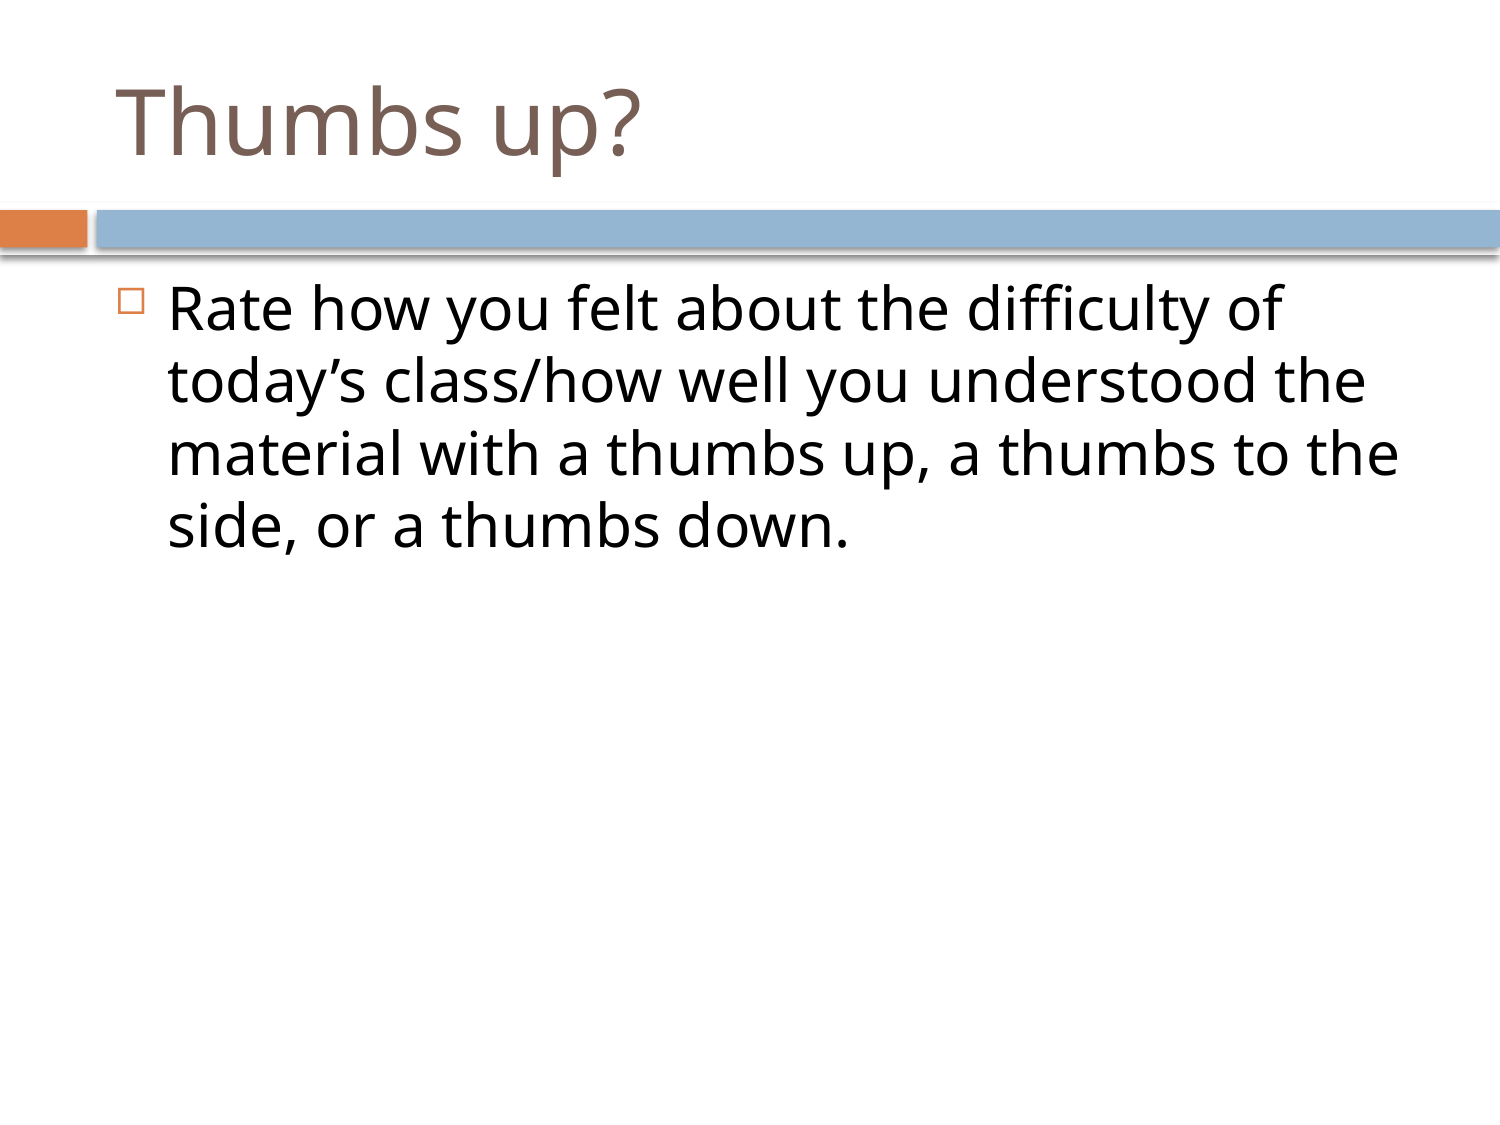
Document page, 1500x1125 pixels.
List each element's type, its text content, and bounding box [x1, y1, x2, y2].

list Rate how you felt about the difficulty of today’s class/how well you understood the material with a thumbs up, a thumbs to the side, or a thumbs down. [100, 262, 1438, 1000]
title Thumbs up? [100, 37, 1438, 200]
